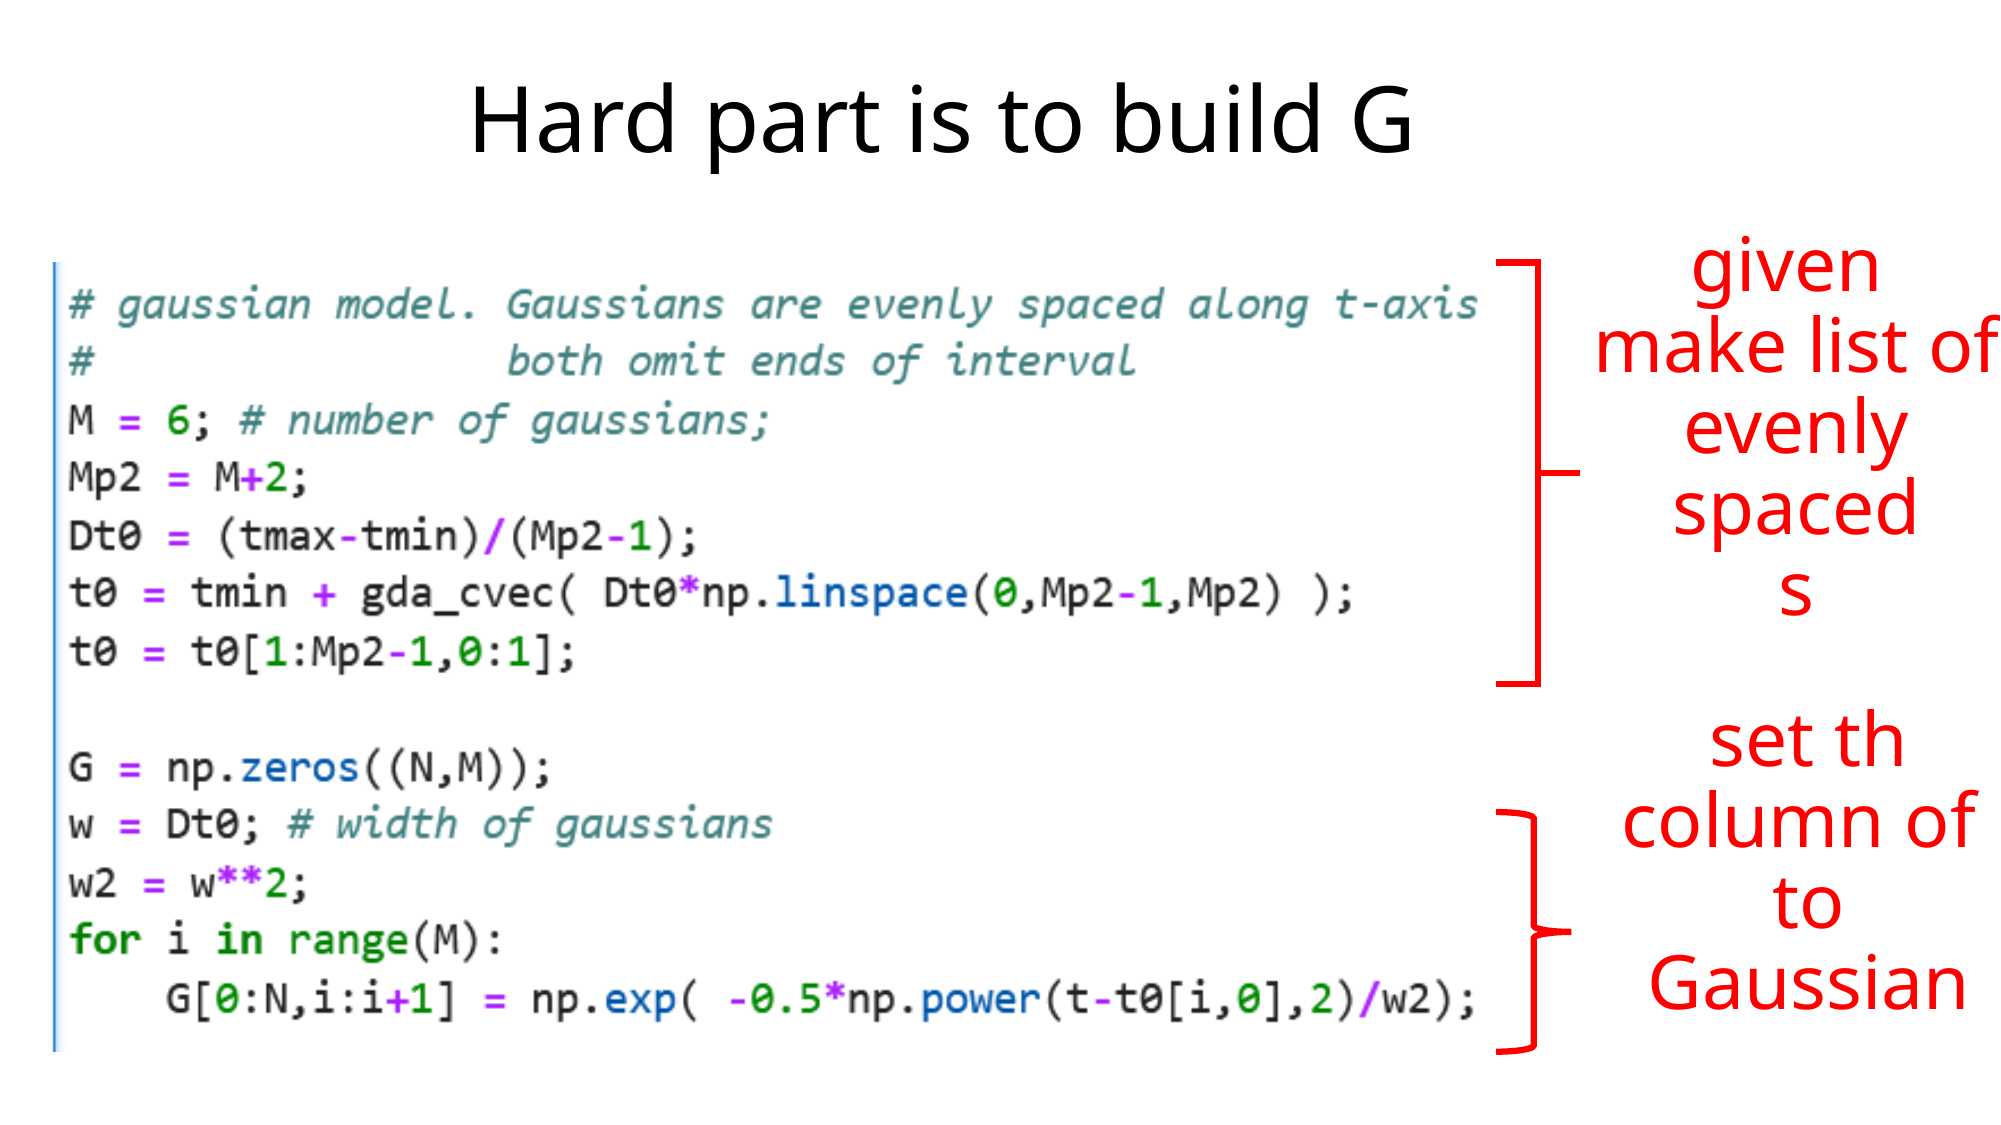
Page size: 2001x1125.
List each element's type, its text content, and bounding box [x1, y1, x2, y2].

title Hard part is to build G [380, 51, 1506, 195]
picture [15, 262, 1595, 1052]
